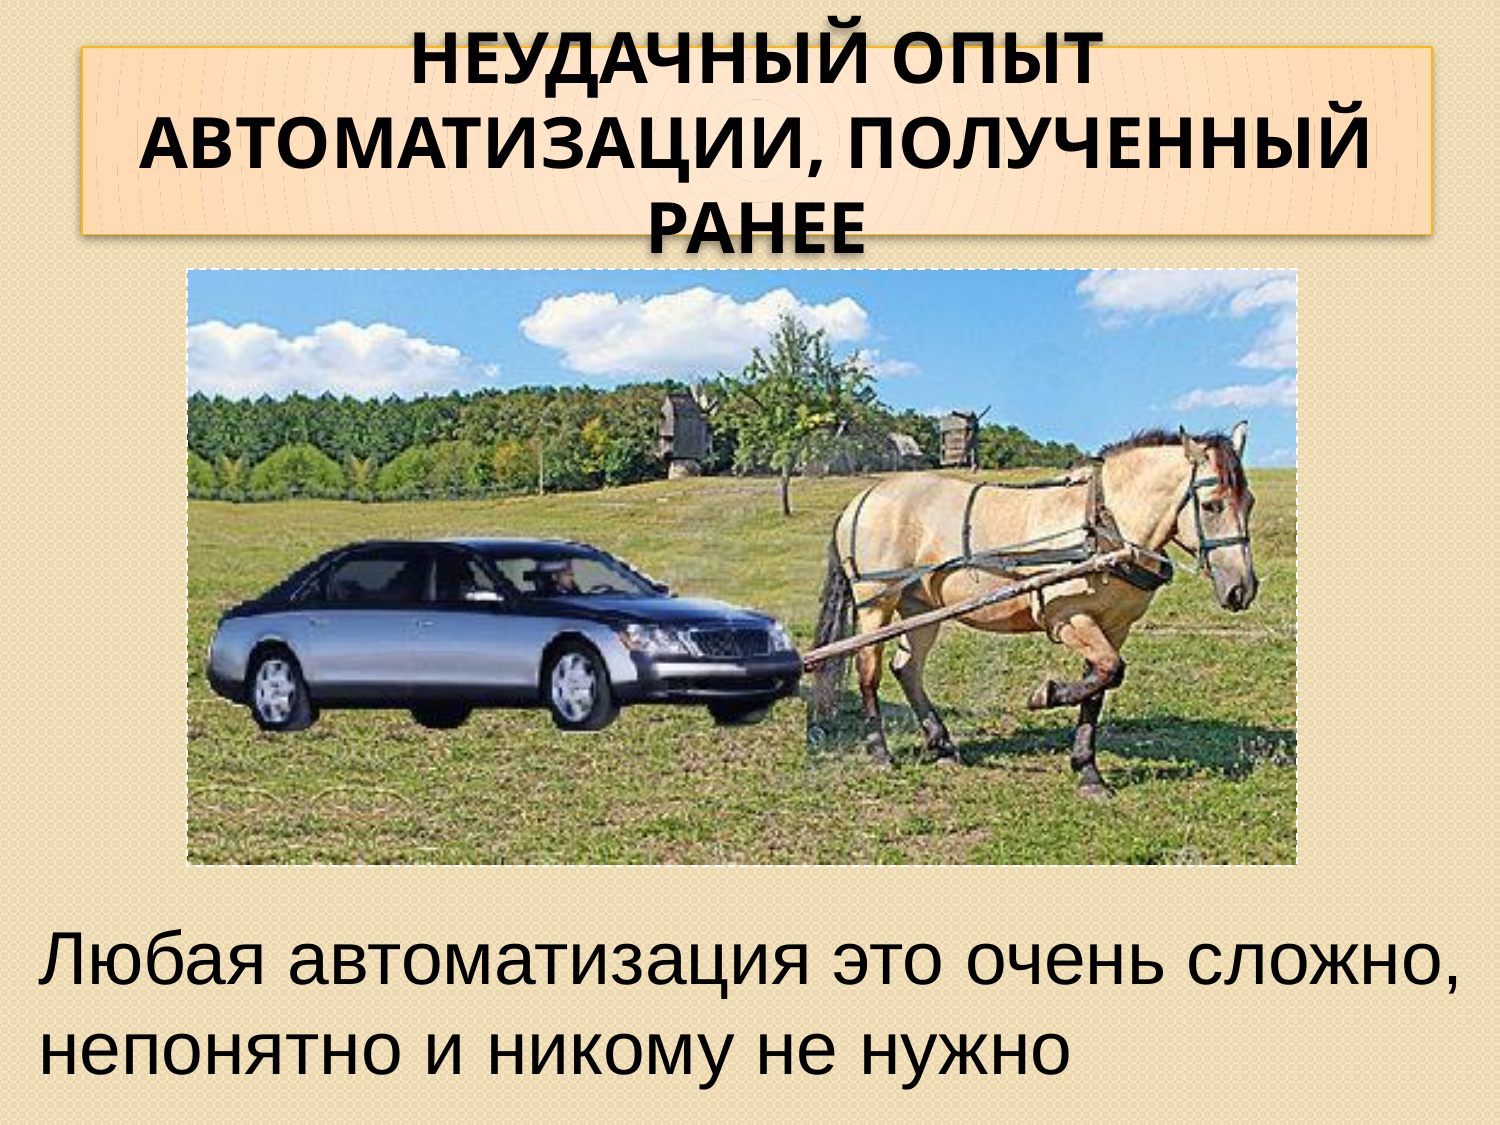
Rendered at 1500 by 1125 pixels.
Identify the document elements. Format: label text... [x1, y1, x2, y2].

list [187, 269, 1297, 866]
text_box Любая автоматизация это очень сложно, непонятно и никому не нужно [23, 902, 1500, 1098]
title НЕУДАЧНЫЙ ОПЫТ АВТОМАТИЗАЦИИ, ПОЛУЧЕННЫЙ РАНЕЕ [81, 46, 1433, 235]
